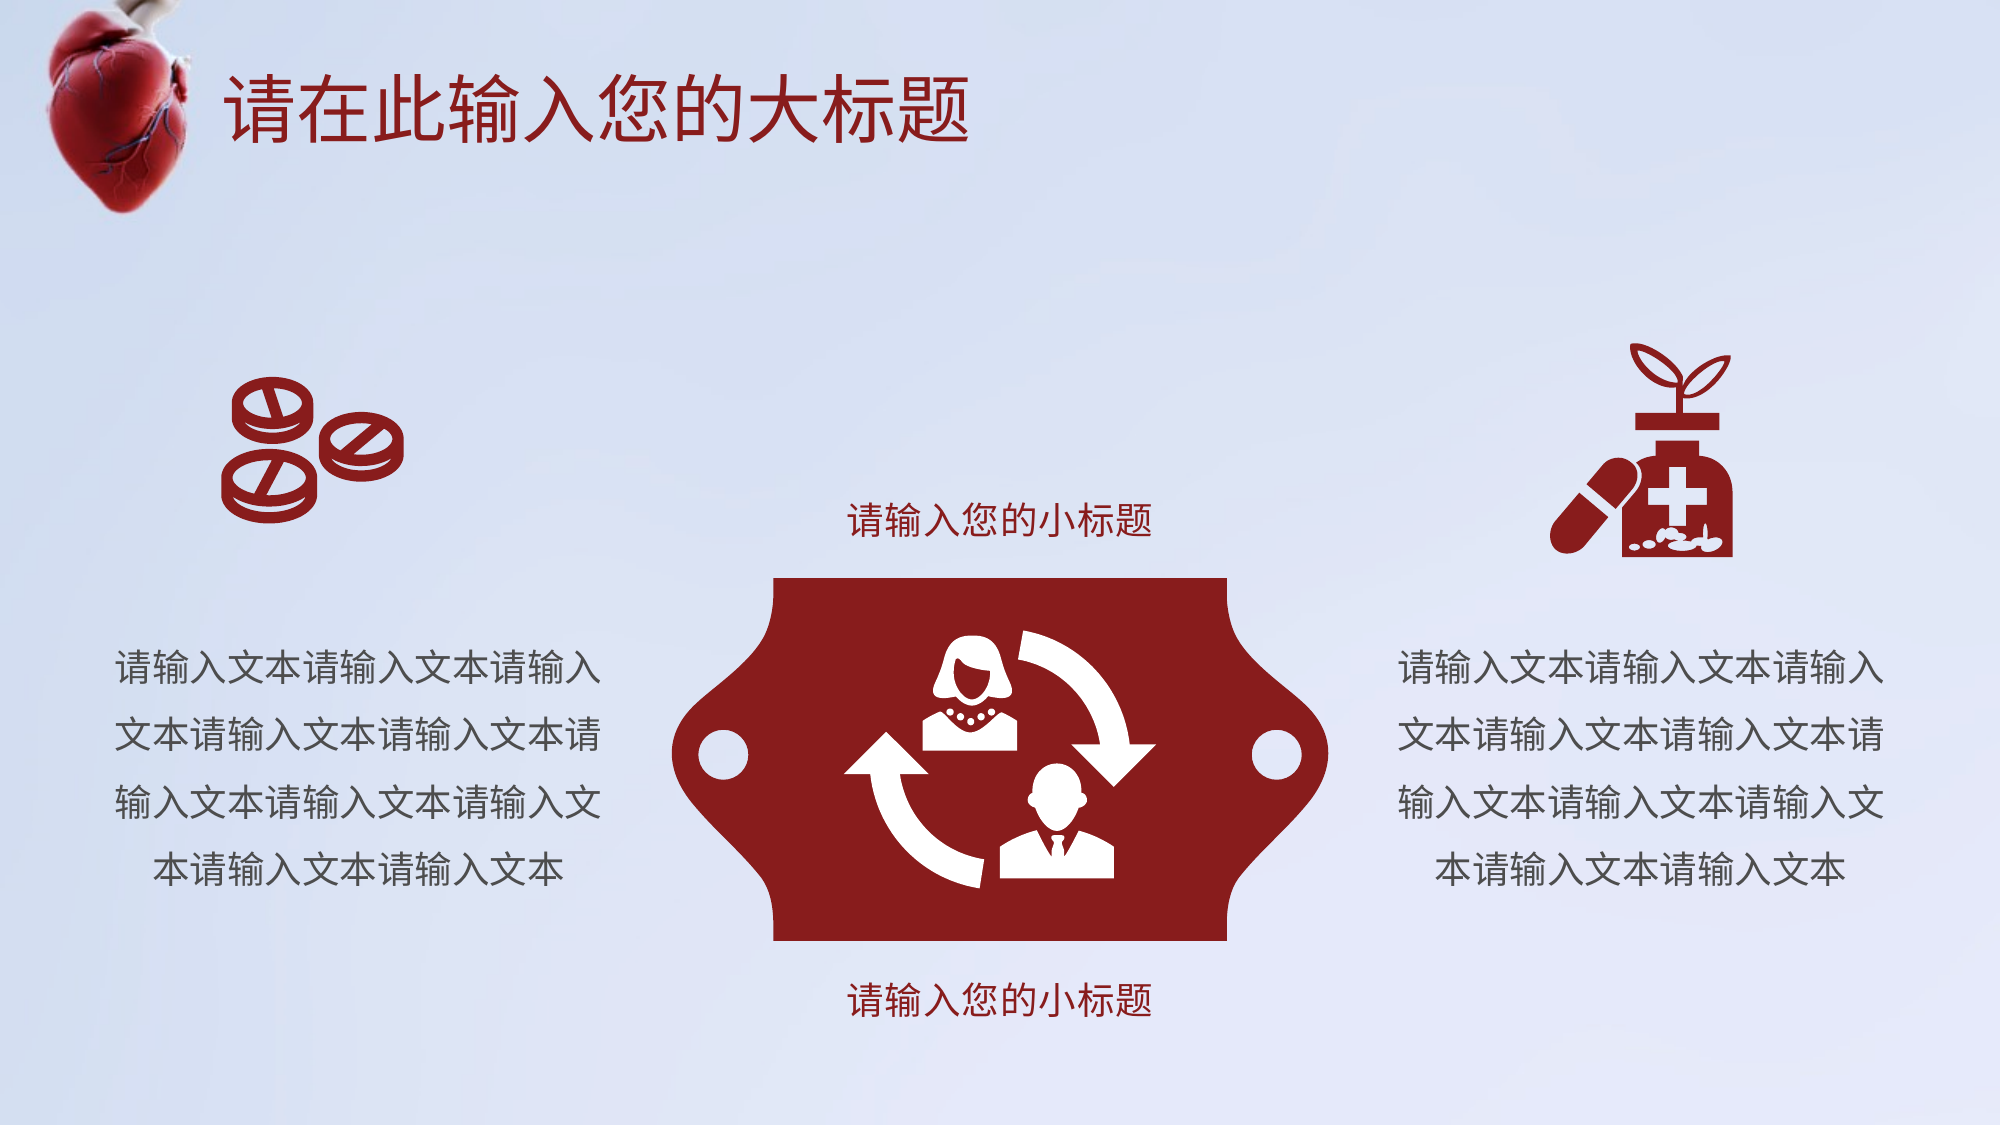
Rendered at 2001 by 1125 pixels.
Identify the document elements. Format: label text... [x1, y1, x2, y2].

text_box [318, 411, 404, 482]
text_box 请输入您的小标题 [766, 490, 1234, 549]
text_box [1027, 763, 1087, 831]
text_box [999, 830, 1114, 879]
text_box [1630, 343, 1731, 431]
text_box [843, 731, 985, 889]
text_box [221, 448, 318, 524]
text_box [231, 376, 314, 444]
text_box [1550, 492, 1609, 554]
text_box [671, 578, 1329, 941]
text_box [933, 635, 1012, 706]
text_box [1586, 457, 1638, 509]
text_box [1622, 440, 1733, 558]
text_box [1017, 630, 1157, 787]
text_box 请输入您的小标题 [766, 970, 1234, 1028]
text_box 请输入文本请输入文本请输入文本请输入文本请输入文本请输入文本请输入文本请输入文本请输入文本请输入文本 [1364, 604, 1919, 907]
picture [0, 0, 2000, 1125]
text_box [922, 708, 1018, 751]
text_box 请输入文本请输入文本请输入文本请输入文本请输入文本请输入文本请输入文本请输入文本请输入文本请输入文本 [81, 604, 636, 907]
title 请在此输入您的大标题 [206, 44, 1876, 184]
